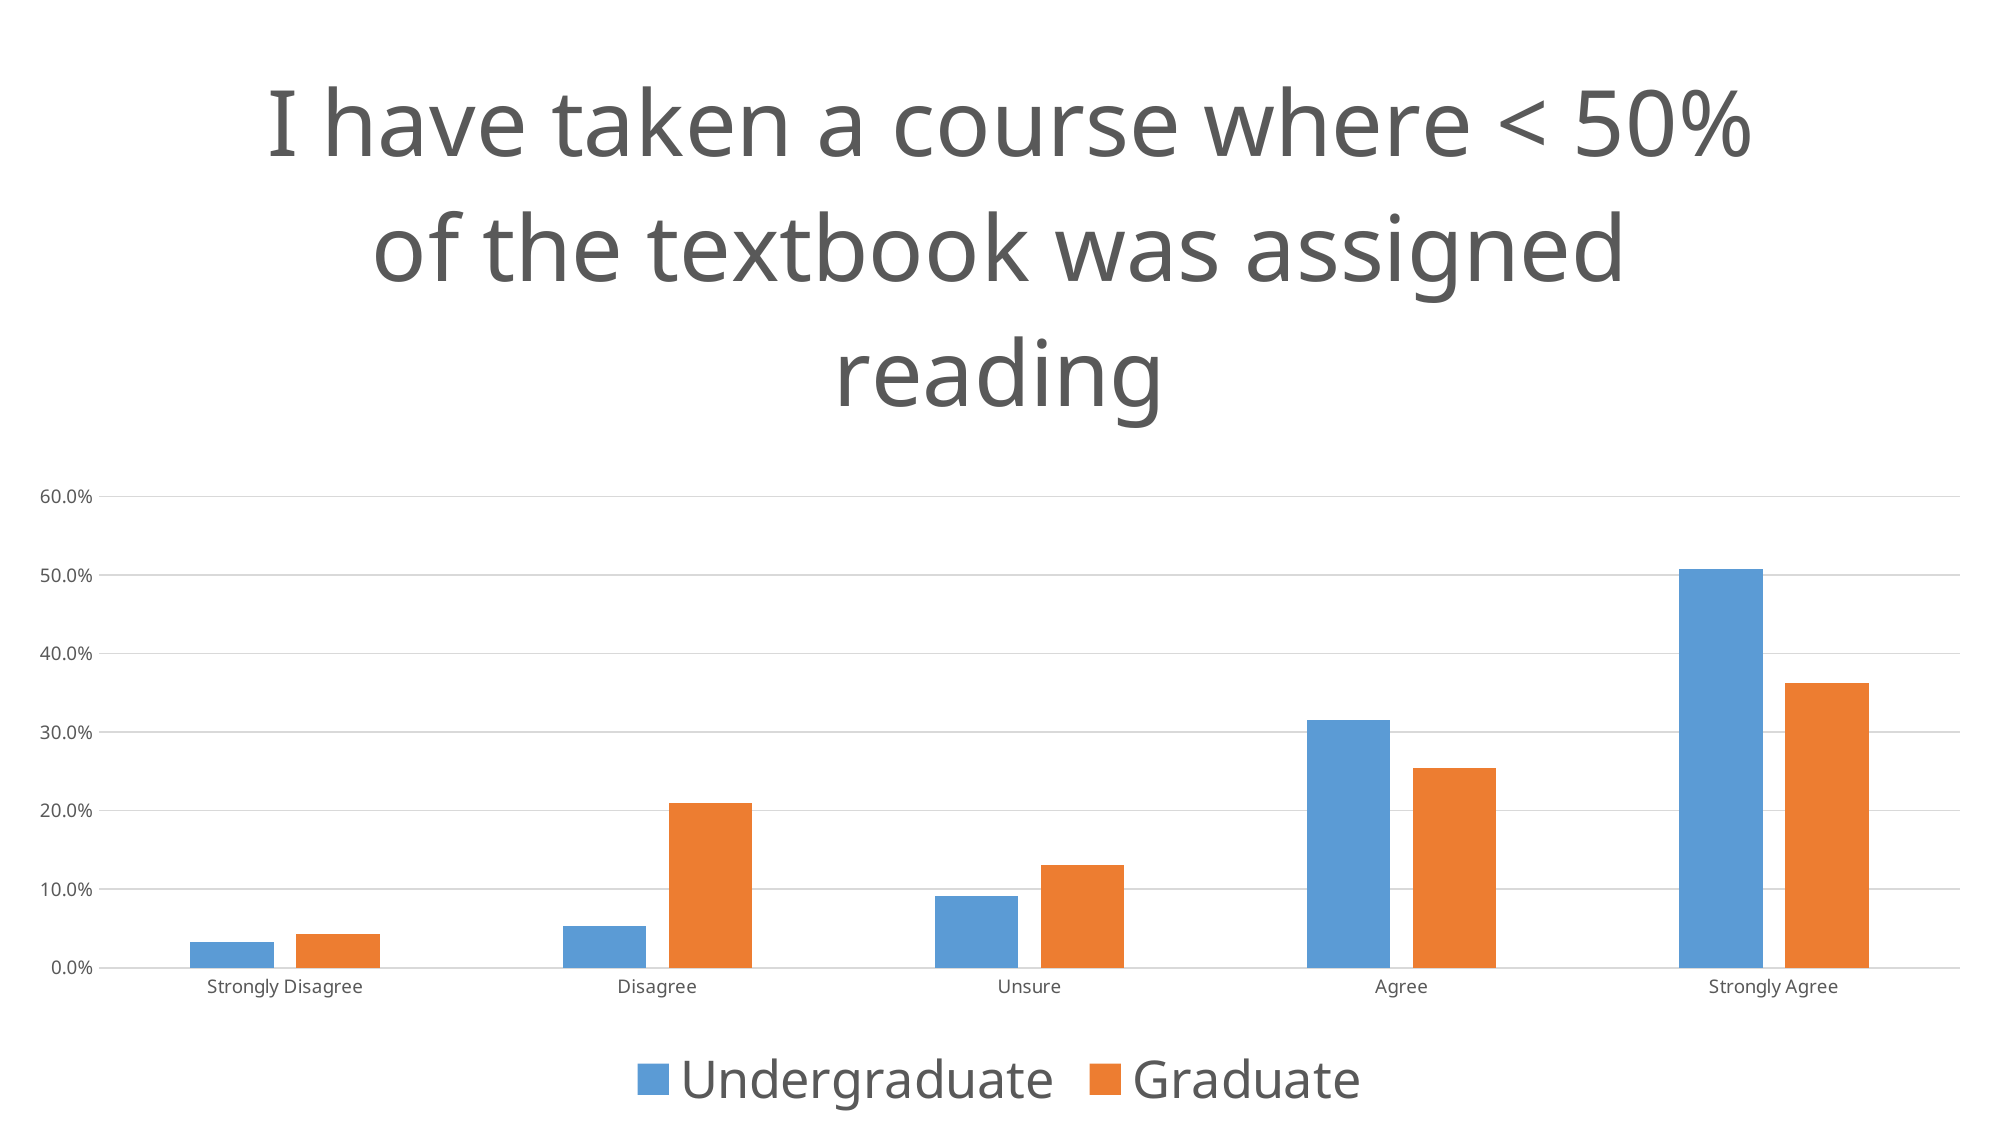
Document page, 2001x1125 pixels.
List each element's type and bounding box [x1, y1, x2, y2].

chart [0, 0, 2000, 1125]
